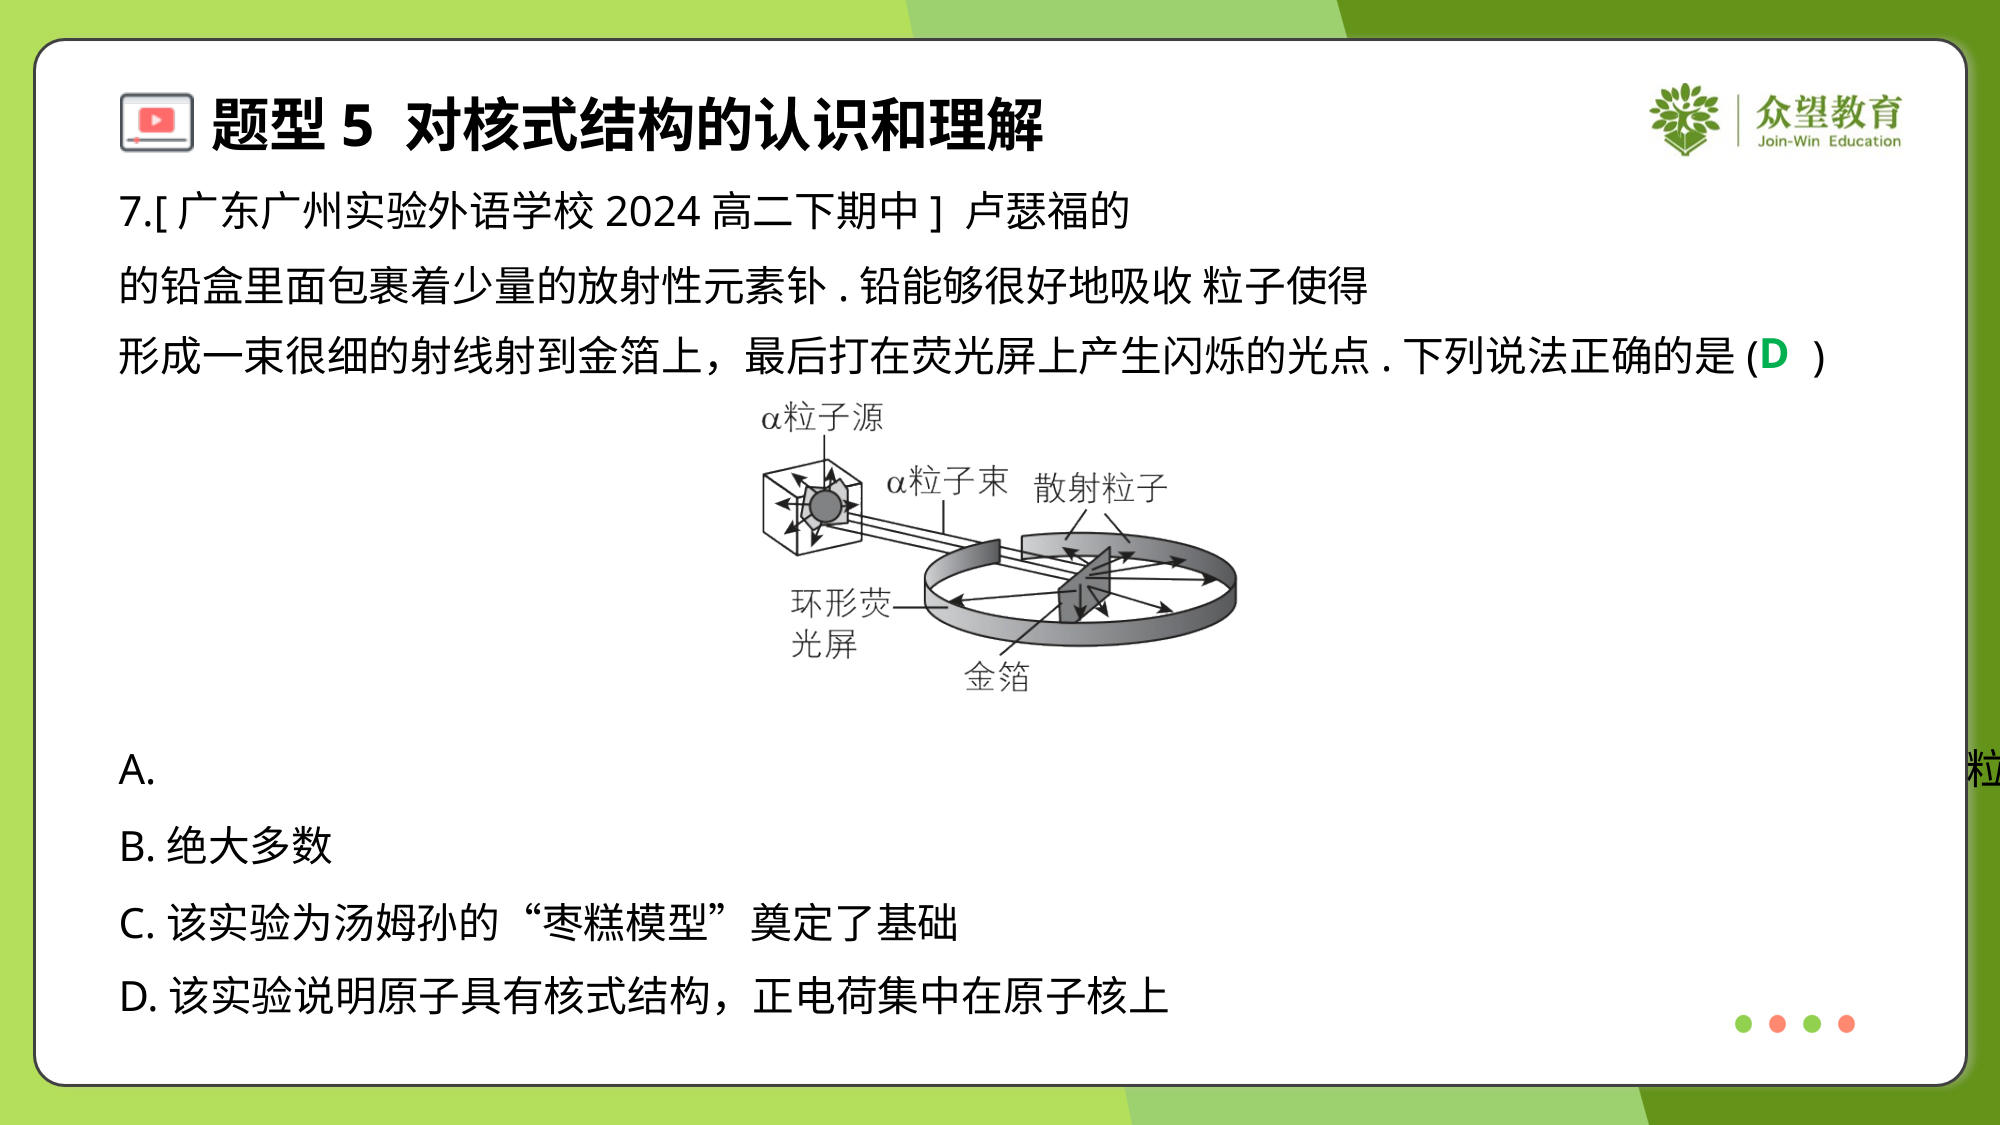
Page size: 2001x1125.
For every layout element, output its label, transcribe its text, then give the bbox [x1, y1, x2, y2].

picture [0, 0, 2000, 1125]
text_box D [1742, 306, 1806, 371]
